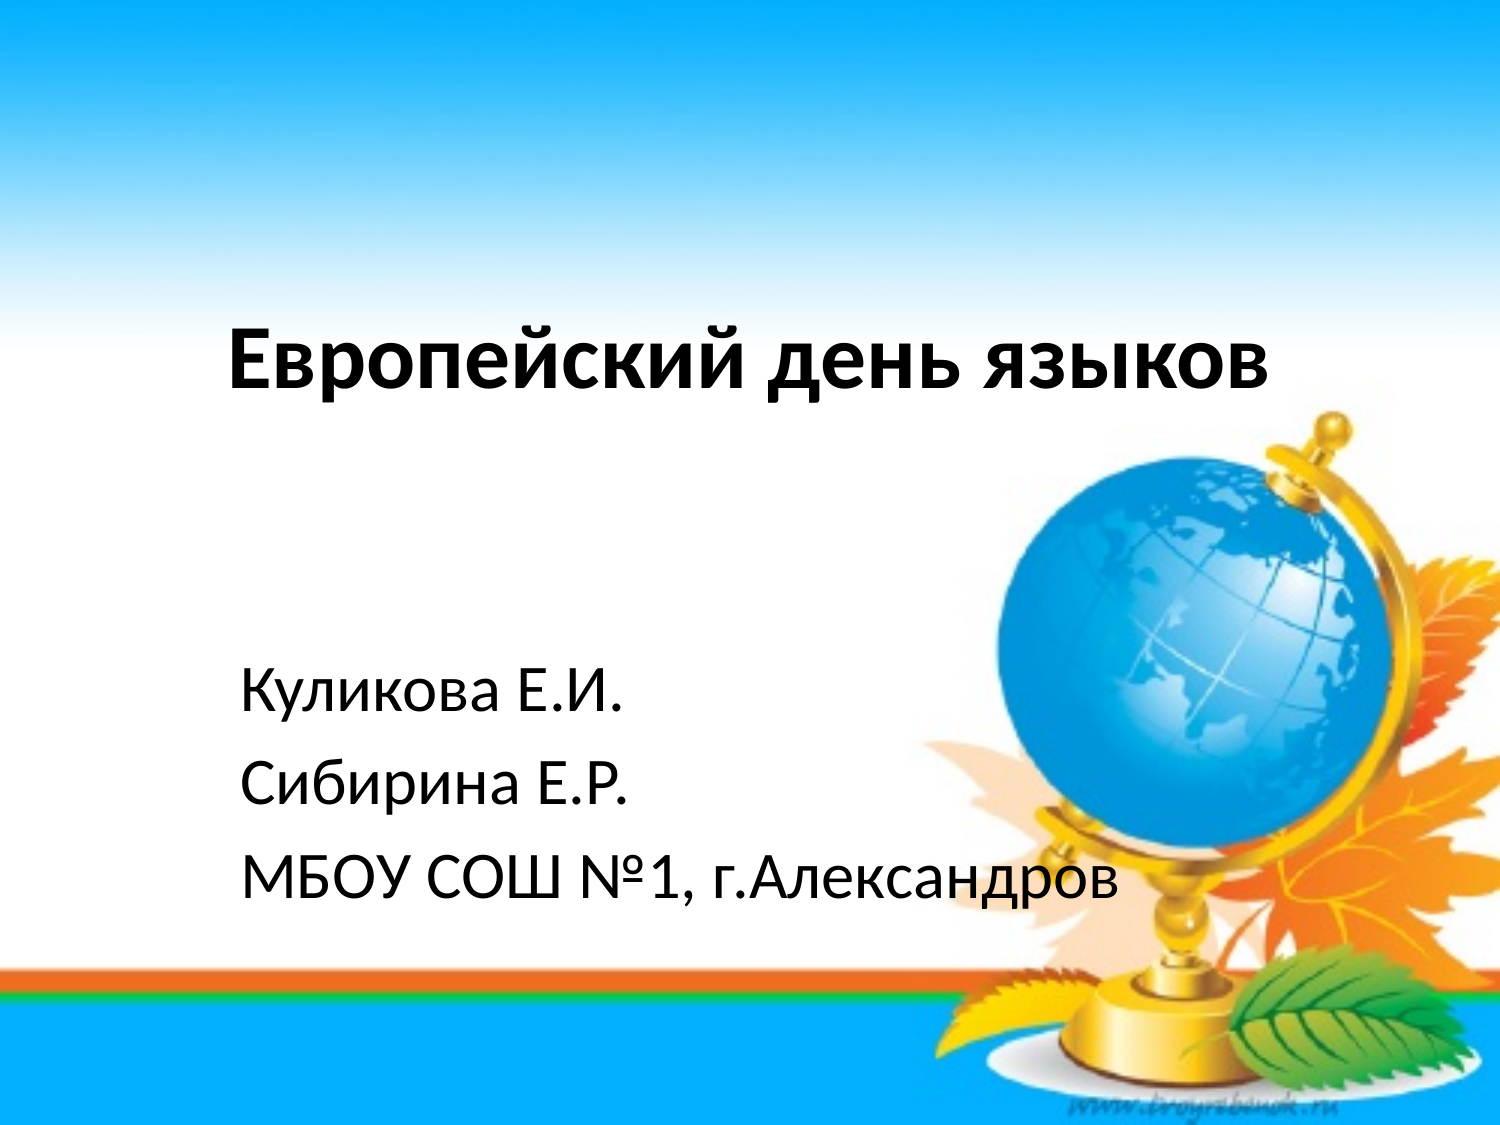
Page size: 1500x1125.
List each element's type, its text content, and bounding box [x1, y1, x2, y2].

title Европейский день языков [112, 187, 1388, 516]
subtitle Куликова Е.И. Сибирина Е.Р. МБОУ СОШ №1, г.Александров [224, 637, 1276, 926]
picture [0, 39, 1500, 1110]
